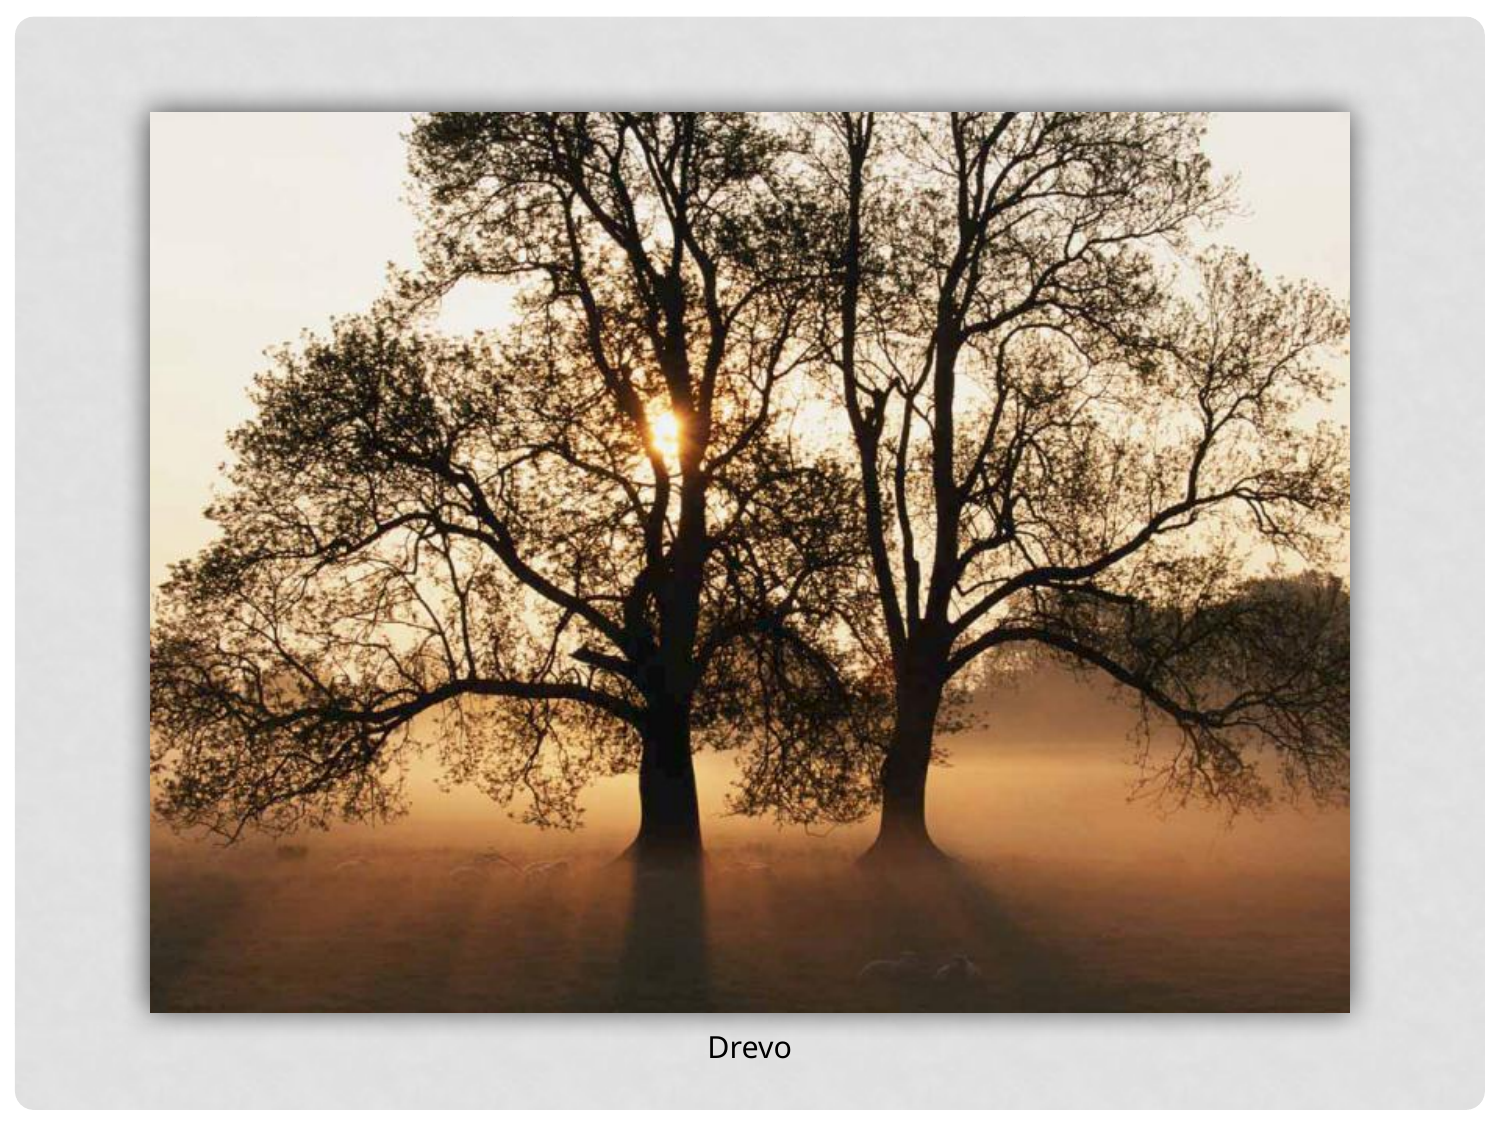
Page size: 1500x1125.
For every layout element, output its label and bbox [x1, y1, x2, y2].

text_box [149, 112, 1351, 1076]
